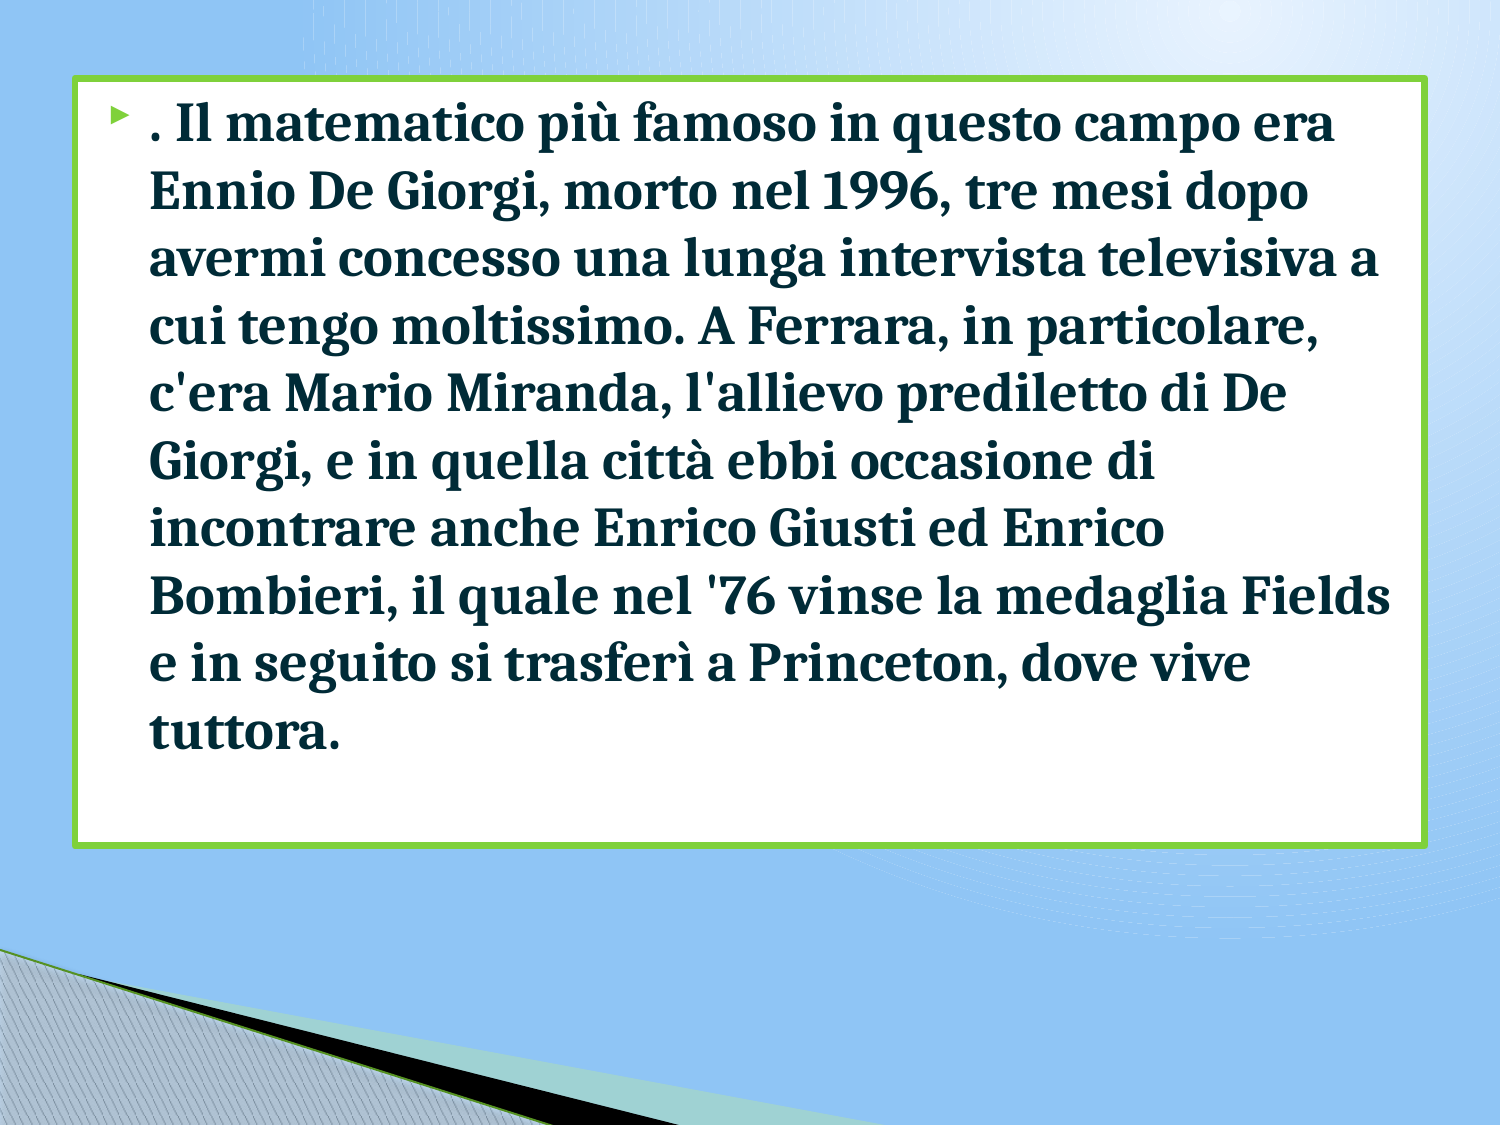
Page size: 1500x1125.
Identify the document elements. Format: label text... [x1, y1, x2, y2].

list . Il matematico più famoso in questo campo era Ennio De Giorgi, morto nel 1996, tre mesi dopo avermi concesso una lunga intervista televisiva a cui tengo moltissimo. A Ferrara, in particolare, c'era Mario Miranda, l'allievo prediletto di De Giorgi, e in quella città ebbi occasione di incontrare anche Enrico Giusti ed Enrico Bombieri, il quale nel '76 vinse la medaglia Fields e in seguito si trasferì a Princeton, dove vive tuttora. [72, 75, 1428, 849]
